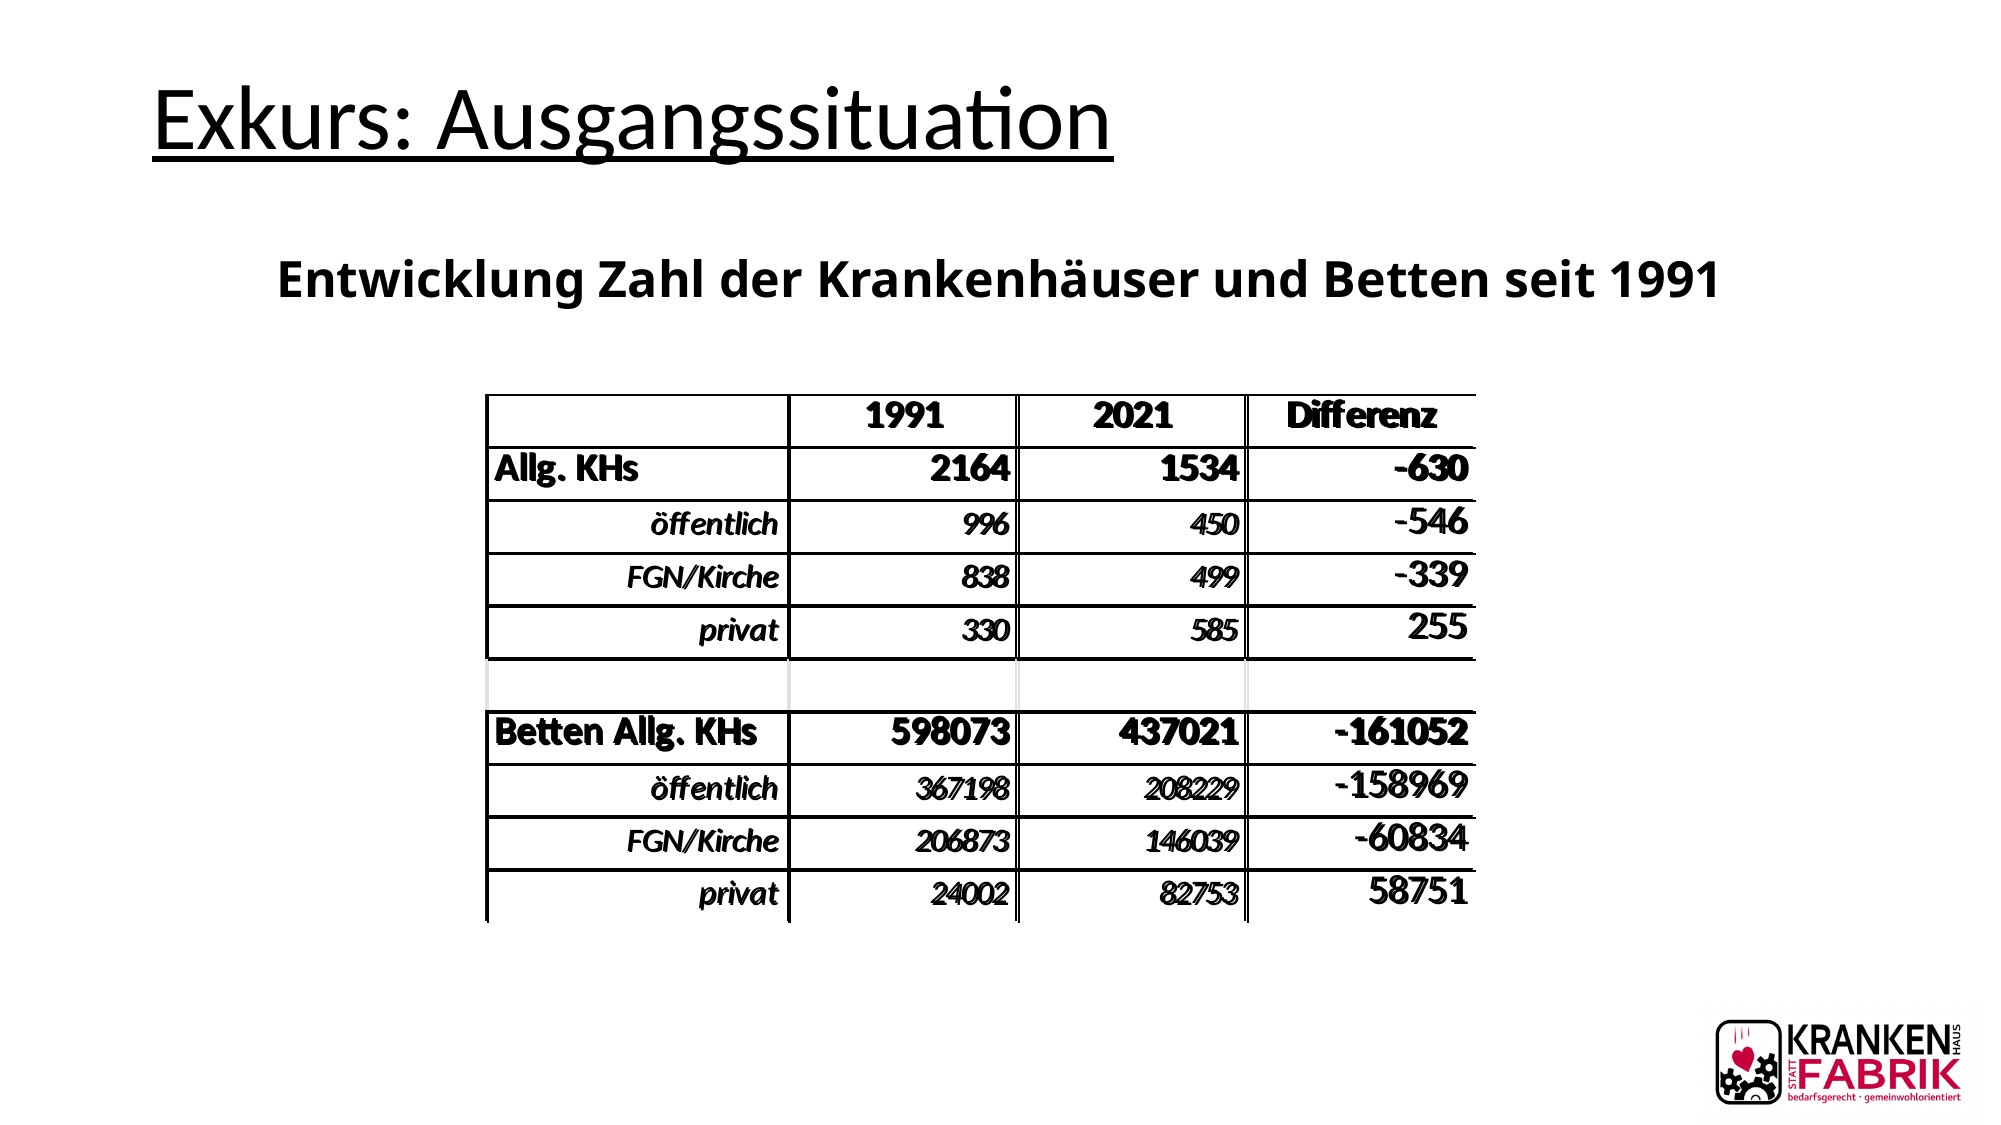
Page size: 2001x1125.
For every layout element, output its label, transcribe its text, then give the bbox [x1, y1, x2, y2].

title Exkurs: Ausgangssituation [137, 11, 1863, 229]
picture [485, 393, 1476, 924]
list Entwicklung Zahl der Krankenhäuser und Betten seit 1991 [69, 247, 1930, 1073]
picture [1695, 999, 1981, 1125]
